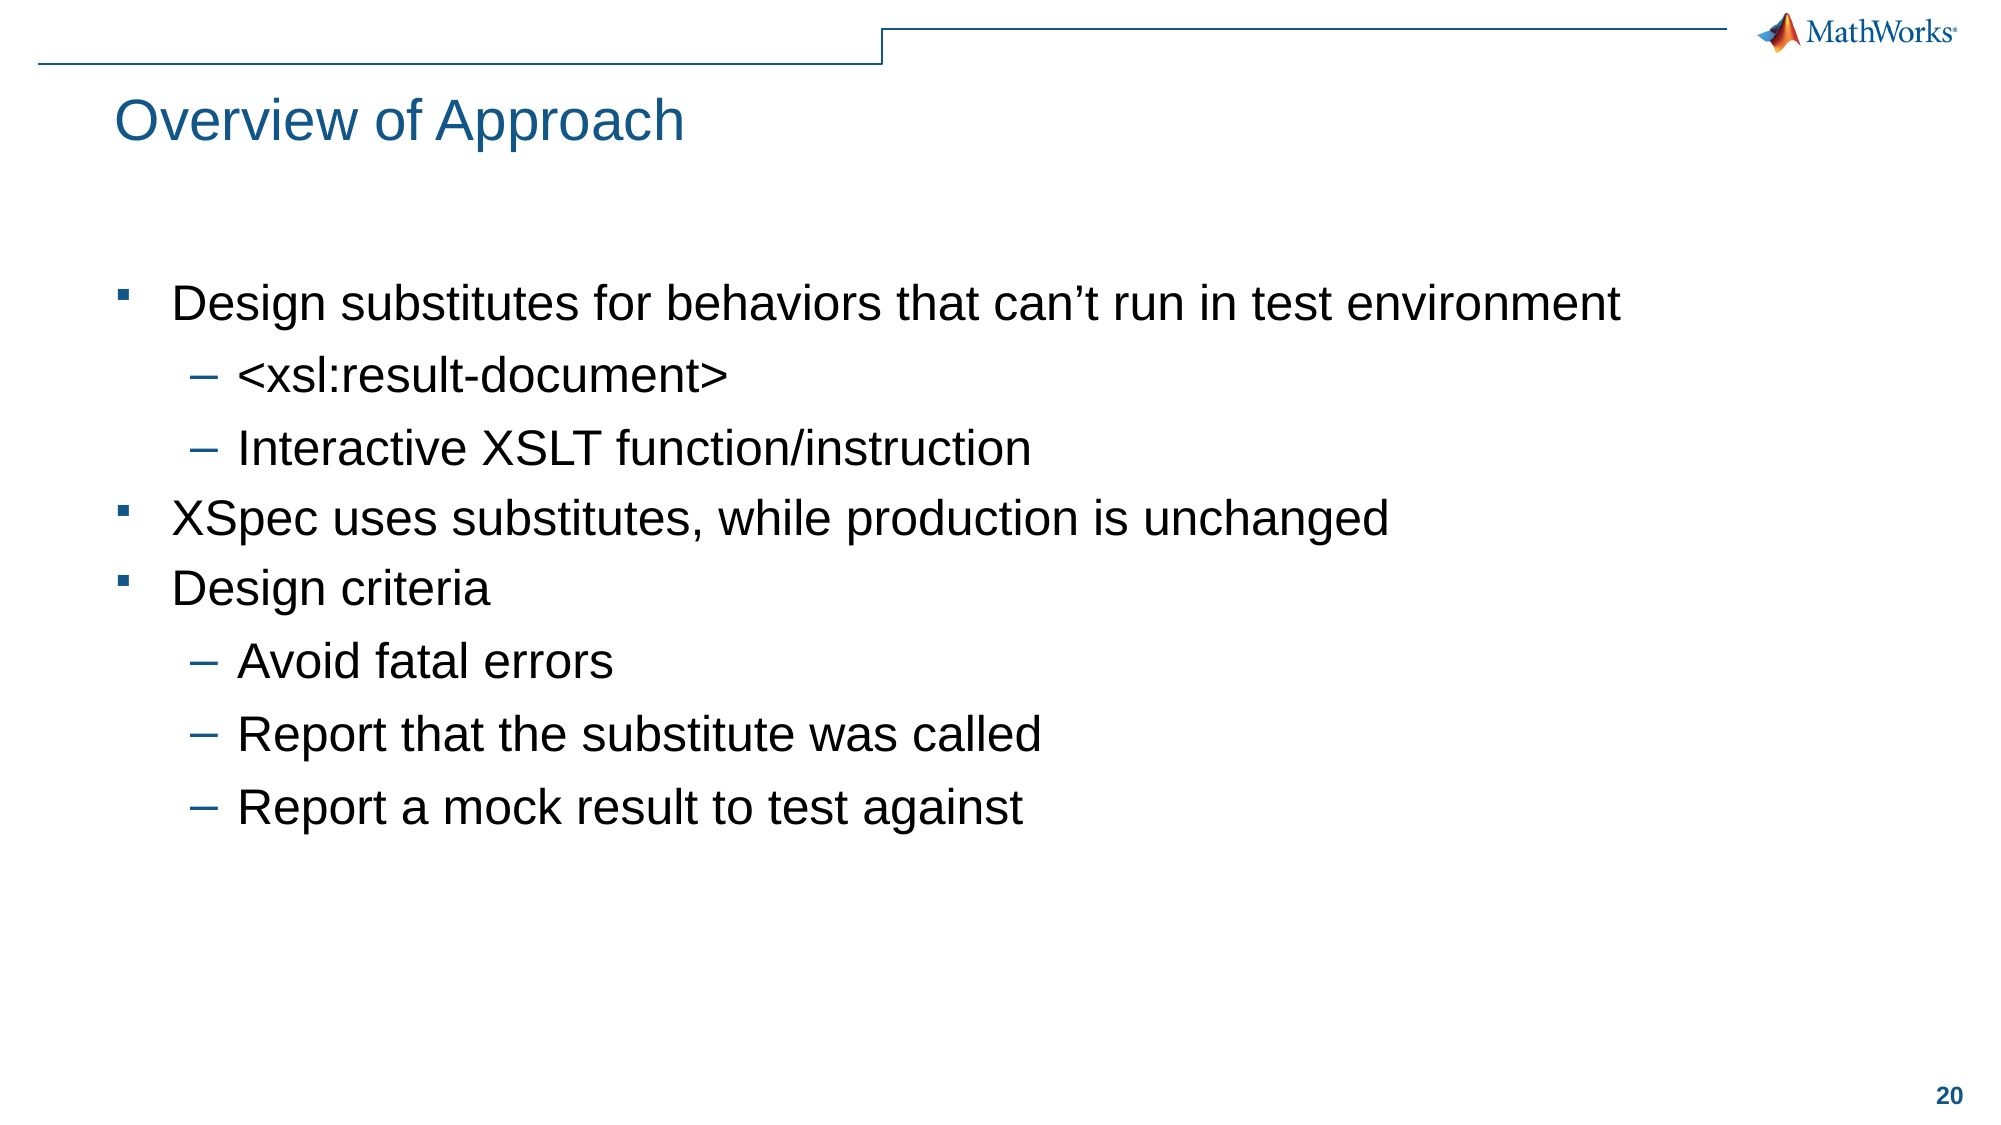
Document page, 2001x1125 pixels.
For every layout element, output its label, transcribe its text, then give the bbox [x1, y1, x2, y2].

list Design substitutes for behaviors that can’t run in test environment <xsl:result-document> Interactive XSLT function/instruction XSpec uses substitutes, while production is unchanged Design criteria Avoid fatal errors Report that the substitute was called Report a mock result to test against [99, 262, 1867, 1025]
title Overview of Approach [99, 75, 1867, 238]
picture [1751, 3, 1970, 63]
